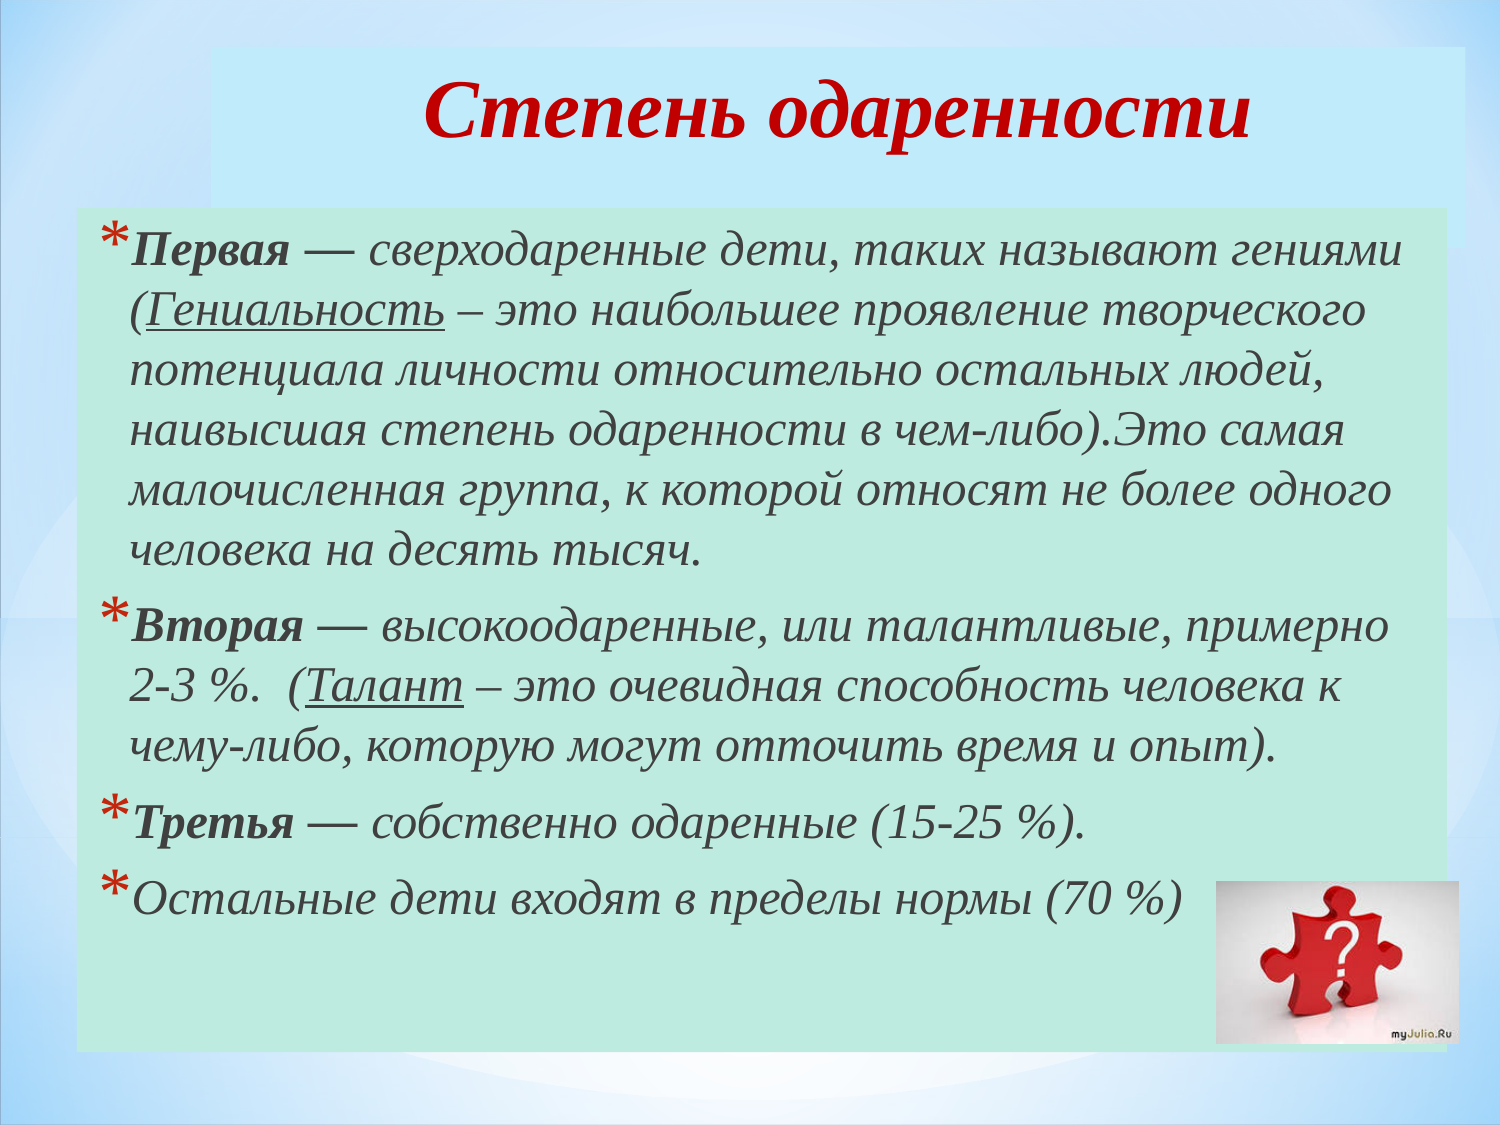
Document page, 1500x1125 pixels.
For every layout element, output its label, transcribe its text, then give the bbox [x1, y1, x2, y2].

list Первая — сверходаренные дети, таких называют гениями (Гениальность – это наибольшее проявление творческого потенциала личности относительно остальных людей, наивысшая степень одаренности в чем-либо).Это самая малочисленная группа, к которой относят не более одного человека на десять тысяч. Вторая — высокоодаренные, или талантливые, примерно 2‑3 %. (Талант – это очевидная способность человека к чему-либо, которую могут отточить время и опыт). Третья — собственно одаренные (15‑25 %). Остальные дети входят в пределы нормы (70 %) [76, 208, 1447, 1053]
picture [1216, 881, 1460, 1044]
title Степень одаренности [210, 46, 1466, 248]
